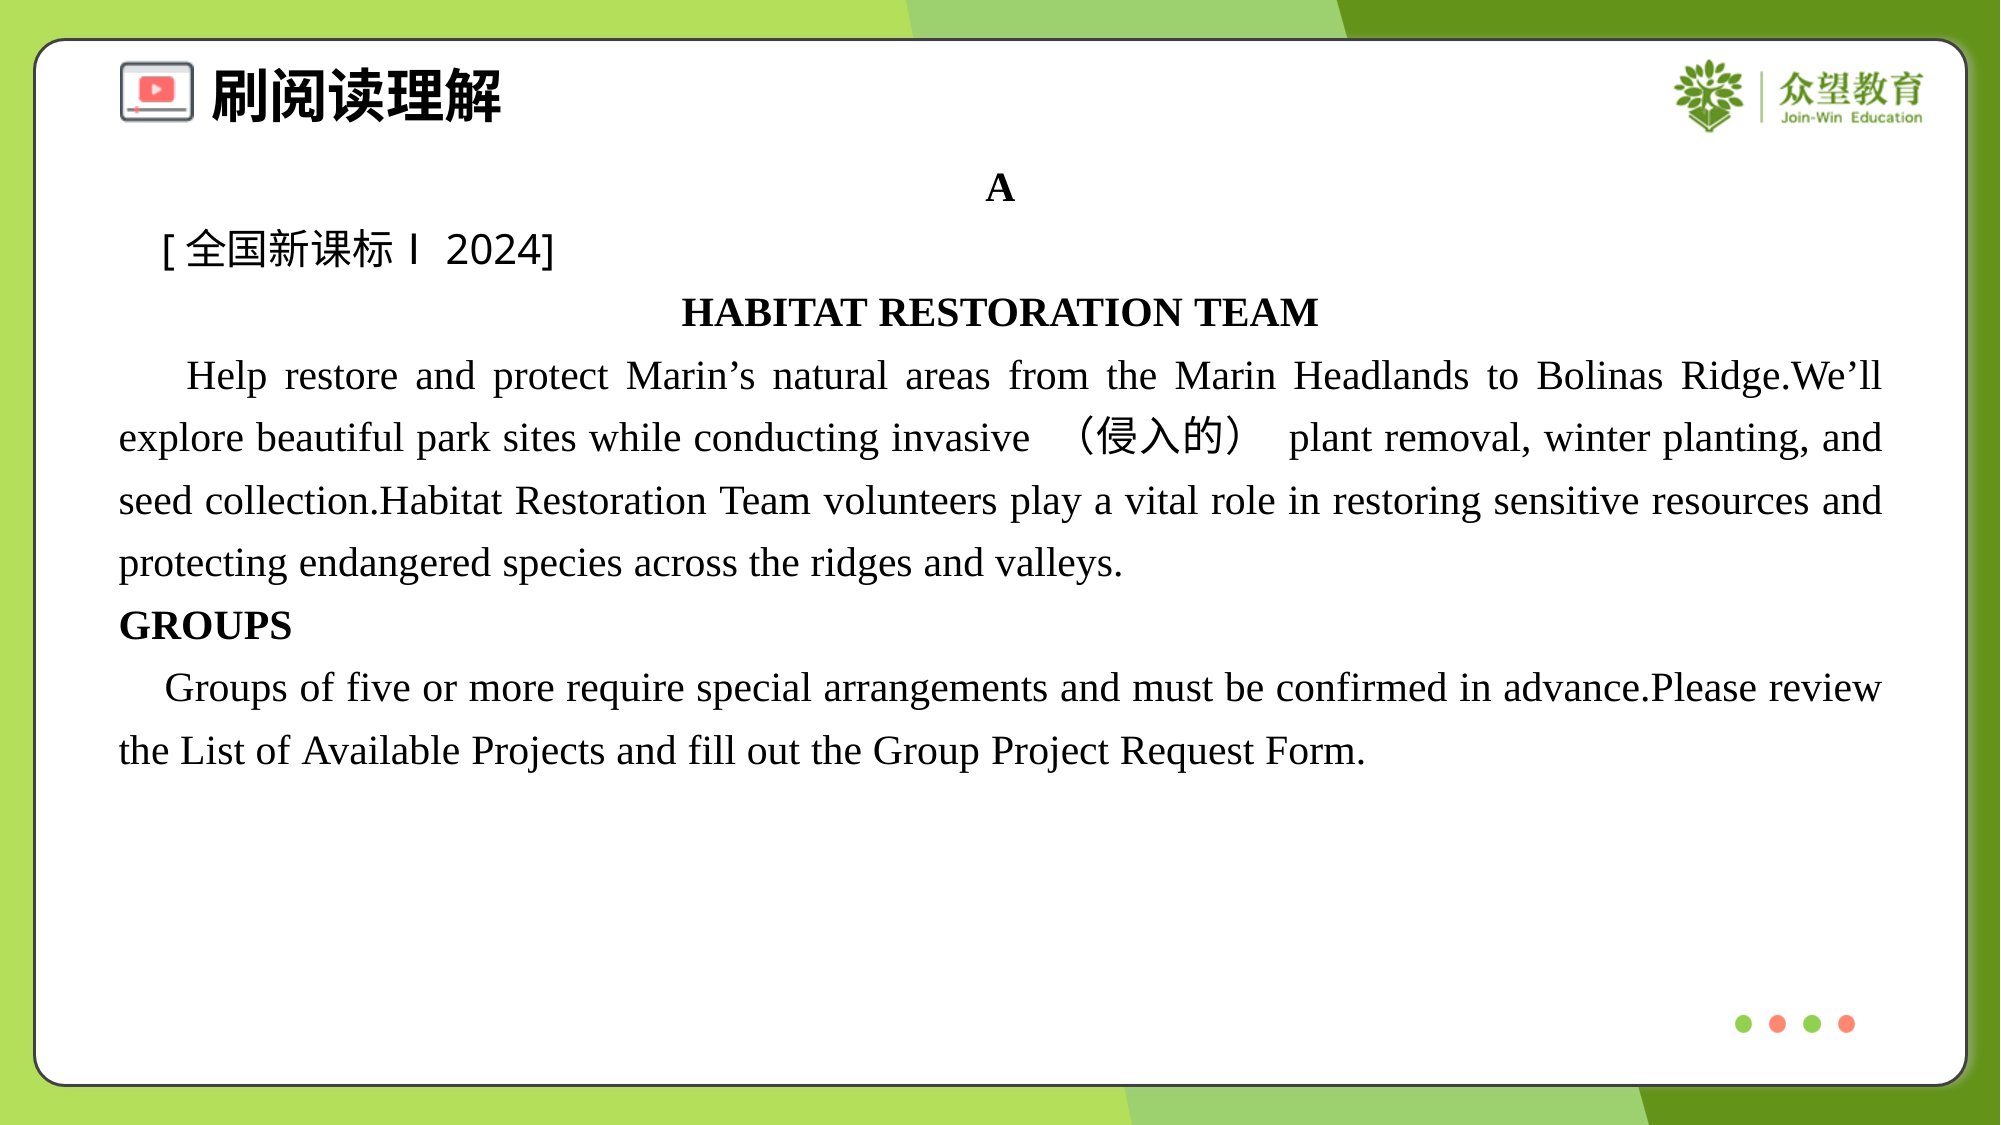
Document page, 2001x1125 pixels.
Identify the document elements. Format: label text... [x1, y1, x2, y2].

picture [0, 0, 2000, 1125]
text_box A [全国新课标Ⅰ2024] HABITAT RESTORATION TEAM Help restore and protect Marin’s natural areas from the Marin Headlands to Bolinas Ridge.We’ll explore beautiful park sites while conducting invasive （侵入的） plant removal, winter planting, and seed collection.Habitat Restoration Team volunteers play a vital role in restoring sensitive resources and protecting endangered species across the ridges and valleys. GROUPS Groups of five or more require special arrangements and must be confirmed in advance.Please review the List of Available Projects and fill out the Group Project Request Form. [118, 147, 1883, 768]
